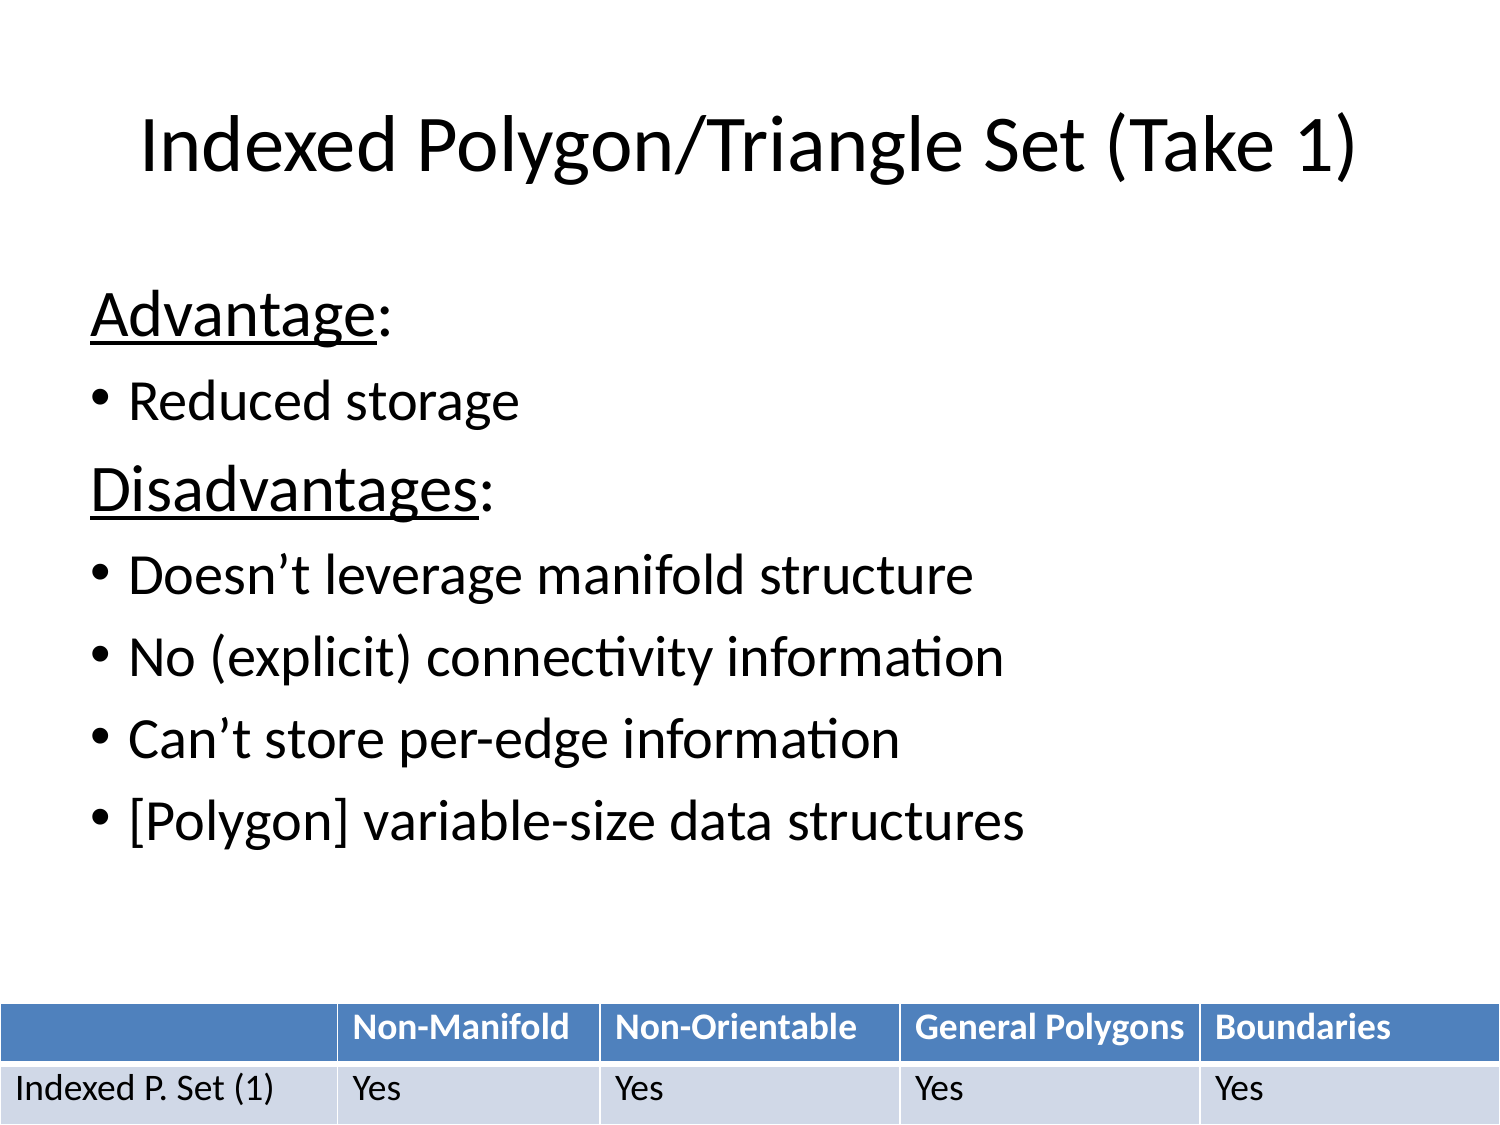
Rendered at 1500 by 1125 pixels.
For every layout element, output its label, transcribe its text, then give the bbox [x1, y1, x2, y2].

table_cell Indexed P. Set (1) [1, 1067, 337, 1124]
table_cell Yes [901, 1067, 1199, 1124]
table_header Non-Manifold [338, 1004, 599, 1061]
list Advantage: Reduced storage Disadvantages: Doesn’t leverage manifold structure No (explicit) connectivity information Can’t store per-edge information [Polygon] variable-size data structures [75, 262, 1425, 1002]
table_header Boundaries [1201, 1004, 1499, 1061]
table_header General Polygons [901, 1004, 1199, 1061]
table_cell Yes [601, 1067, 899, 1124]
table_cell Yes [1201, 1067, 1499, 1124]
table_header [1, 1004, 337, 1061]
title Indexed Polygon/Triangle Set (Take 1) [75, 45, 1425, 233]
table_header Non-Orientable [601, 1004, 899, 1061]
table_cell Yes [338, 1067, 599, 1124]
